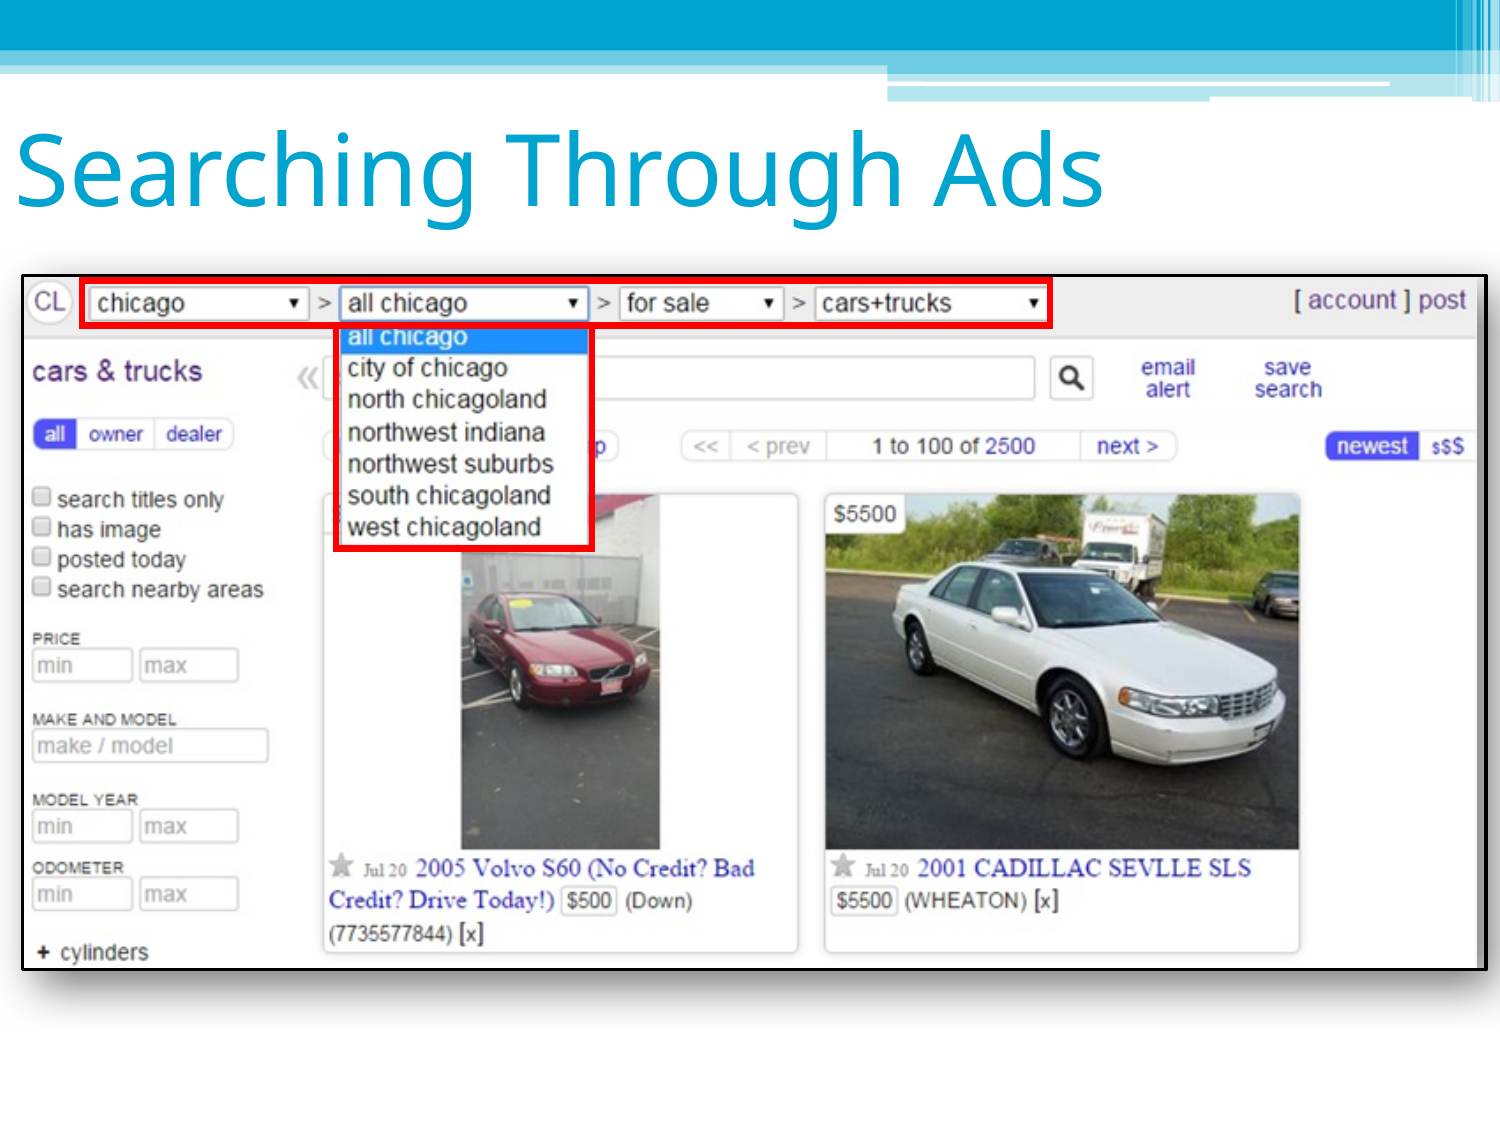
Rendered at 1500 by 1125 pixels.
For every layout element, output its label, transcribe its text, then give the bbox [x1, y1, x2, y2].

picture [23, 276, 1485, 969]
title Searching Through Ads [0, 78, 1350, 254]
